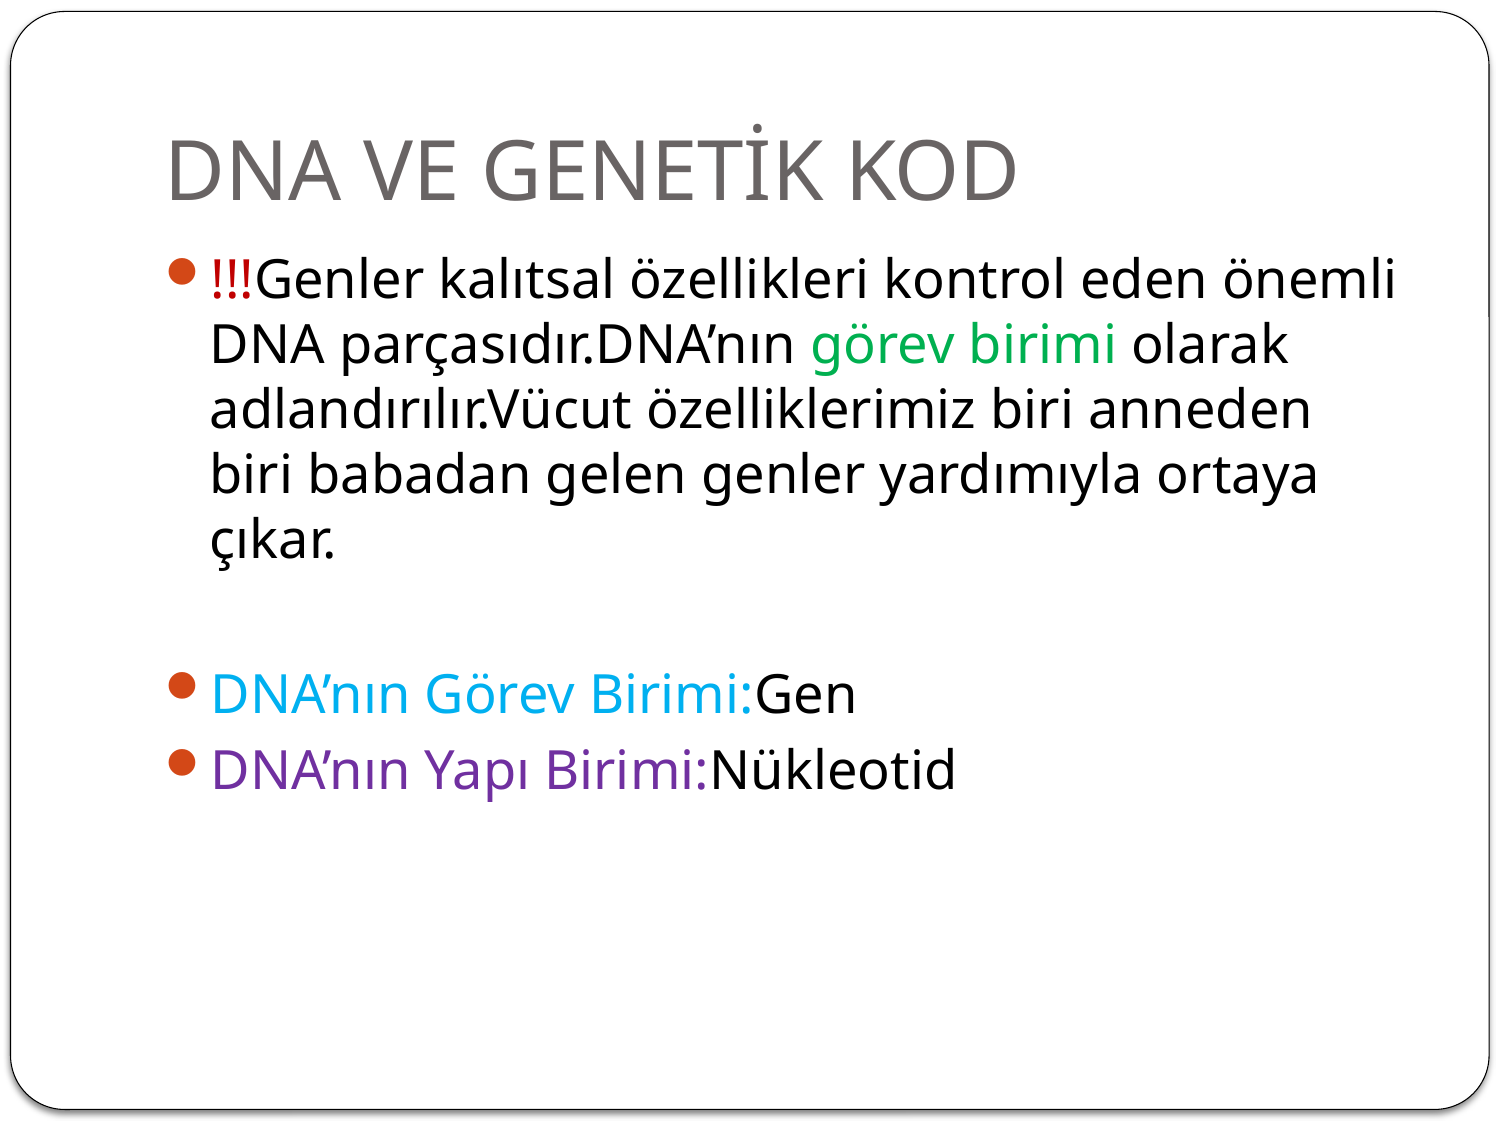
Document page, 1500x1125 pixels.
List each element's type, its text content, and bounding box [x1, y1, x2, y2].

list !!!Genler kalıtsal özellikleri kontrol eden önemli DNA parçasıdır.DNA’nın görev birimi olarak adlandırılır.Vücut özelliklerimiz biri anneden biri babadan gelen genler yardımıyla ortaya çıkar. DNA’nın Görev Birimi:Gen DNA’nın Yapı Birimi:Nükleotid [150, 237, 1425, 988]
title DNA VE GENETİK KOD [150, 45, 1425, 233]
